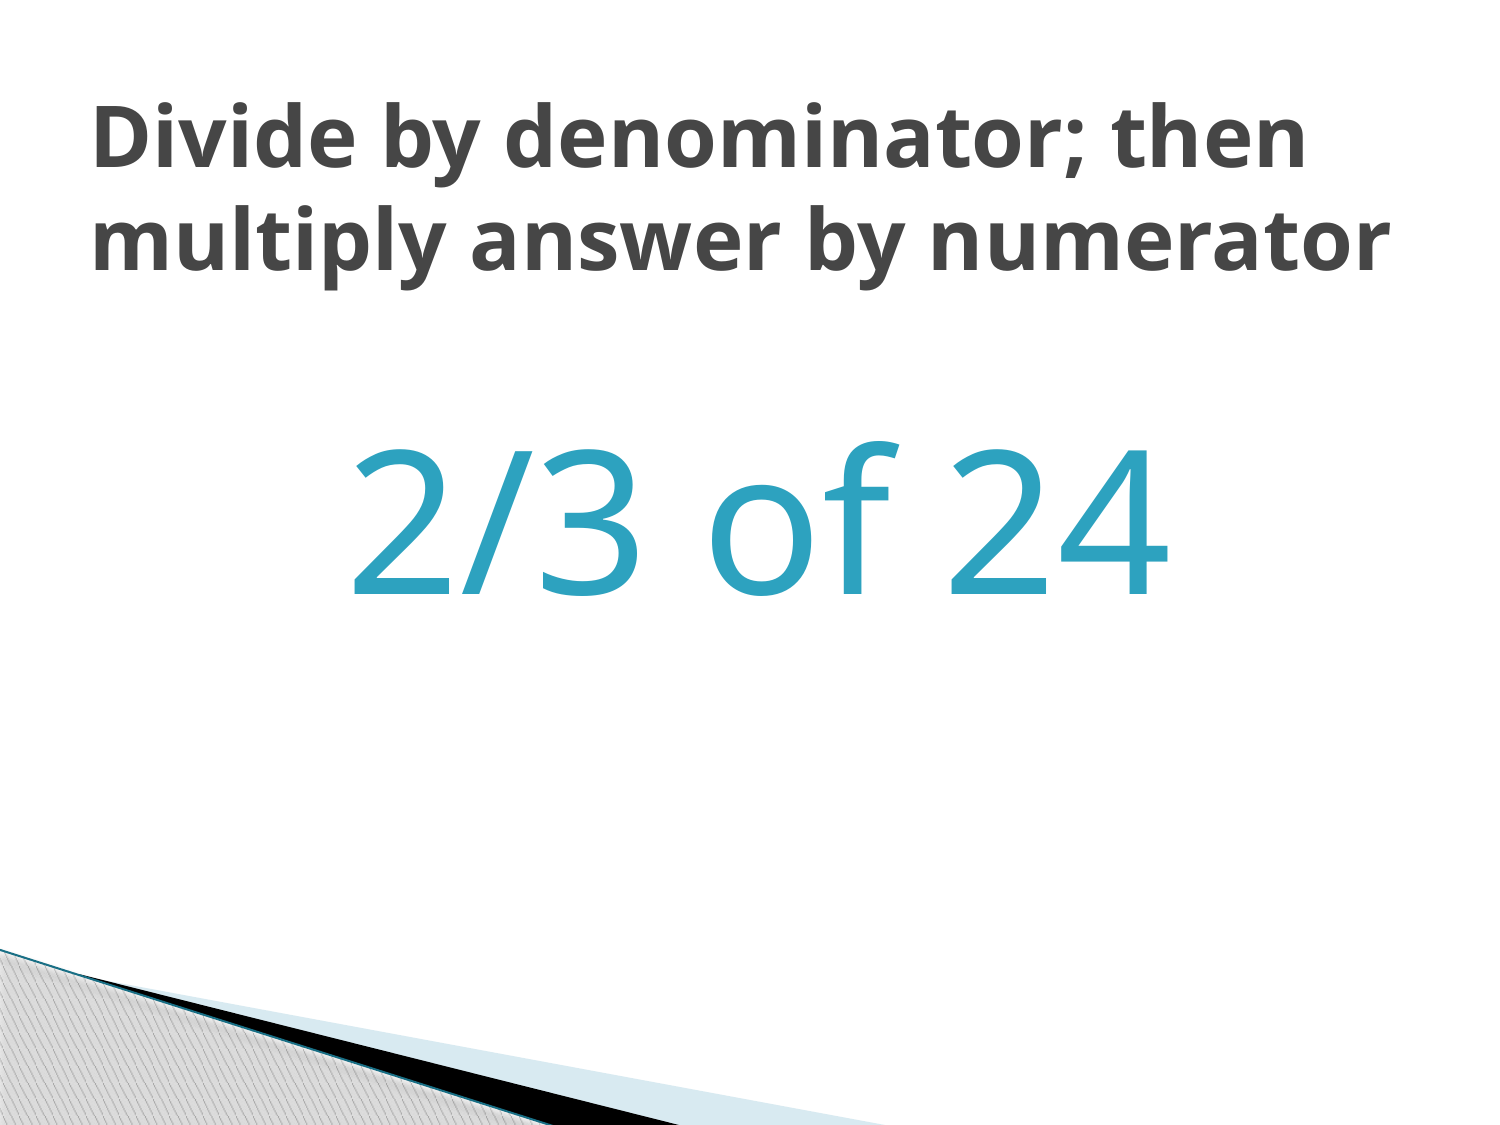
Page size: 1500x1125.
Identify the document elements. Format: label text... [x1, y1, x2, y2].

title Divide by denominator; then multiply answer by numerator [75, 45, 1425, 325]
list 2/3 of 24 [75, 387, 1425, 986]
